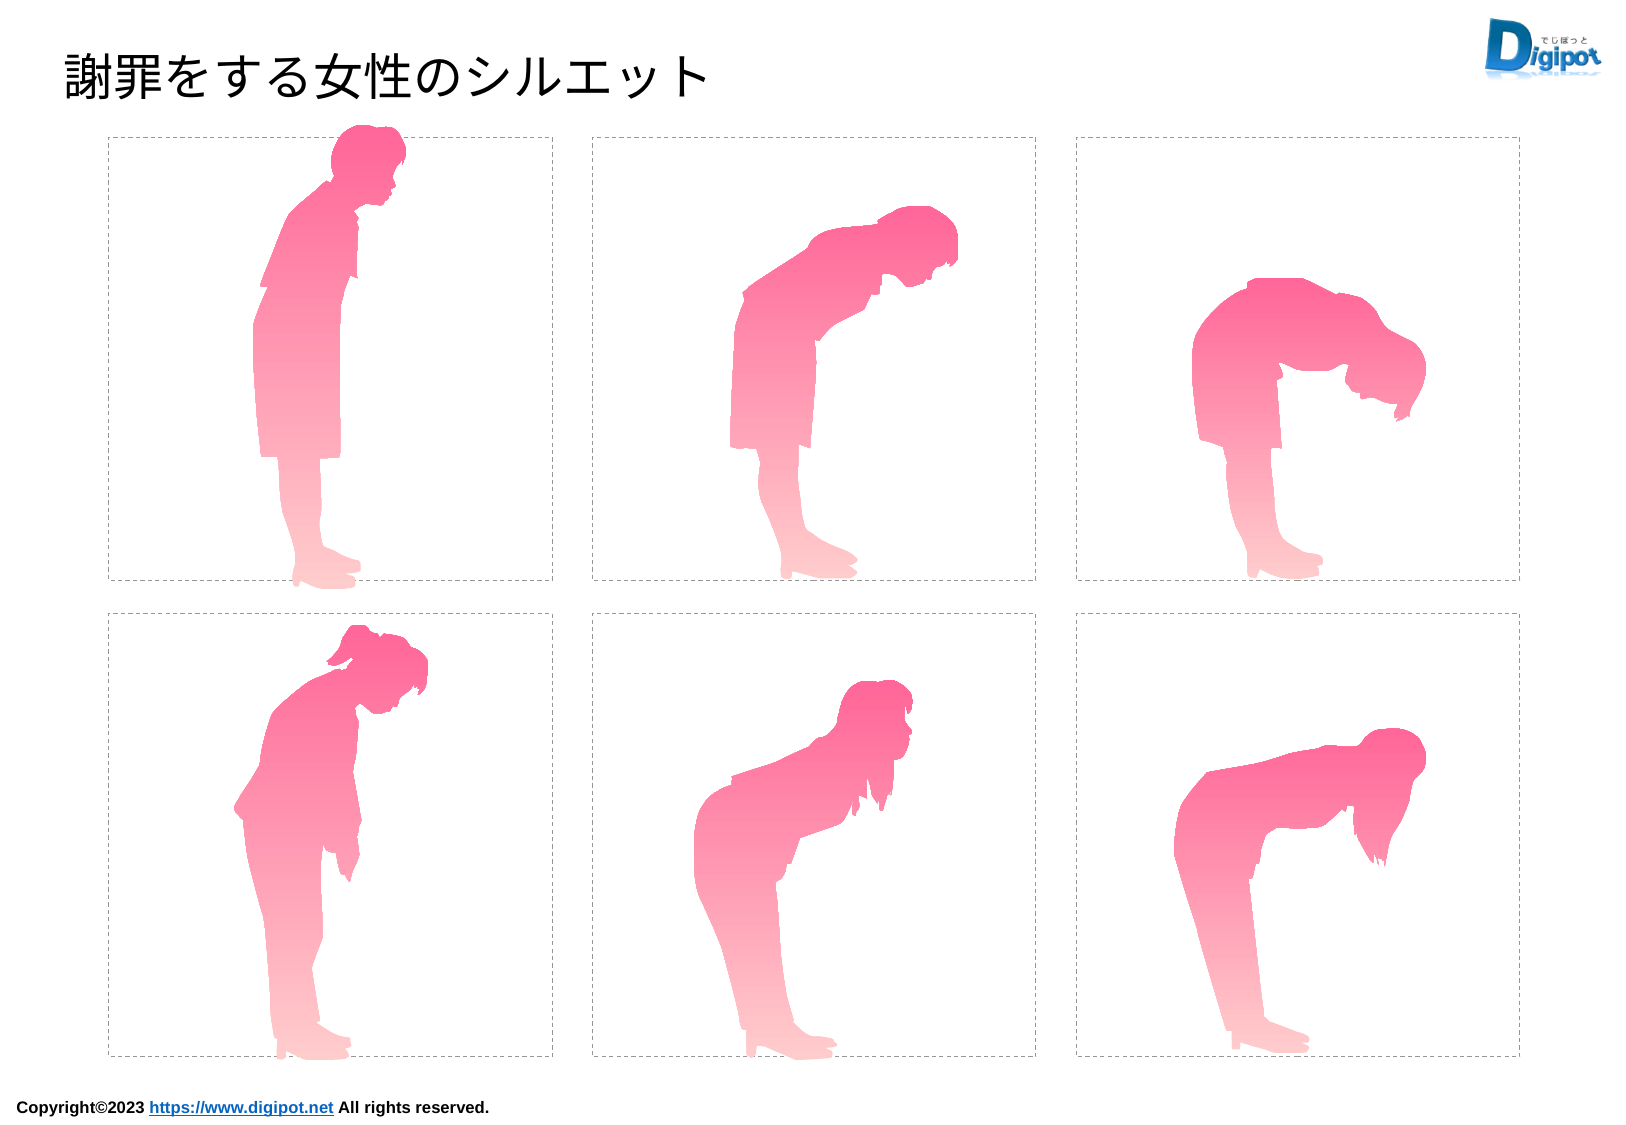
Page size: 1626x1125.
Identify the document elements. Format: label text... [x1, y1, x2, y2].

text_box [693, 679, 913, 1061]
picture [1485, 18, 1602, 82]
text_box [1174, 728, 1427, 1054]
text_box 謝罪をする女性のシルエット [48, 38, 729, 113]
text_box [730, 206, 959, 580]
text_box [252, 124, 406, 590]
text_box [1191, 277, 1427, 580]
text_box [234, 624, 429, 1061]
